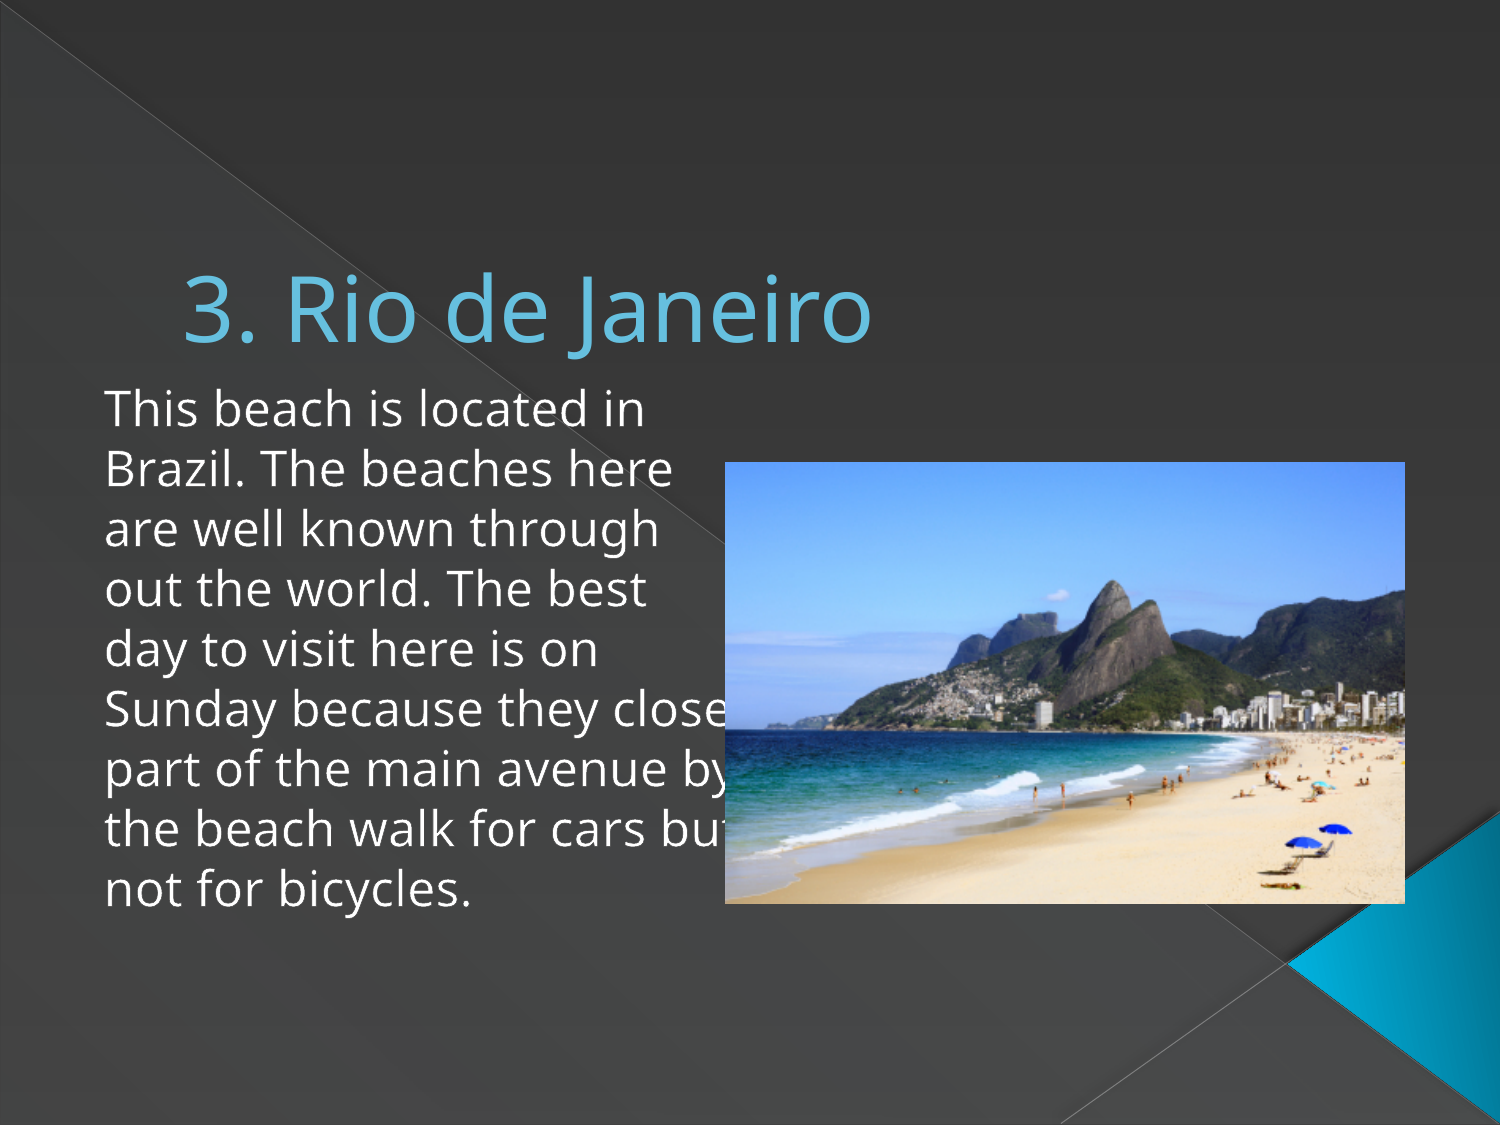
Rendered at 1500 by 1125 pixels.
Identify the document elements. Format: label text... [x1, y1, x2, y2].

subtitle This beach is located in Brazil. The beaches here are well known through out the world. The best day to visit here is on Sunday because they close part of the main avenue by the beach walk for cars but not for bicycles. [88, 369, 1412, 1088]
picture [724, 462, 1406, 904]
title 3. Rio de Janeiro [88, 127, 1412, 369]
